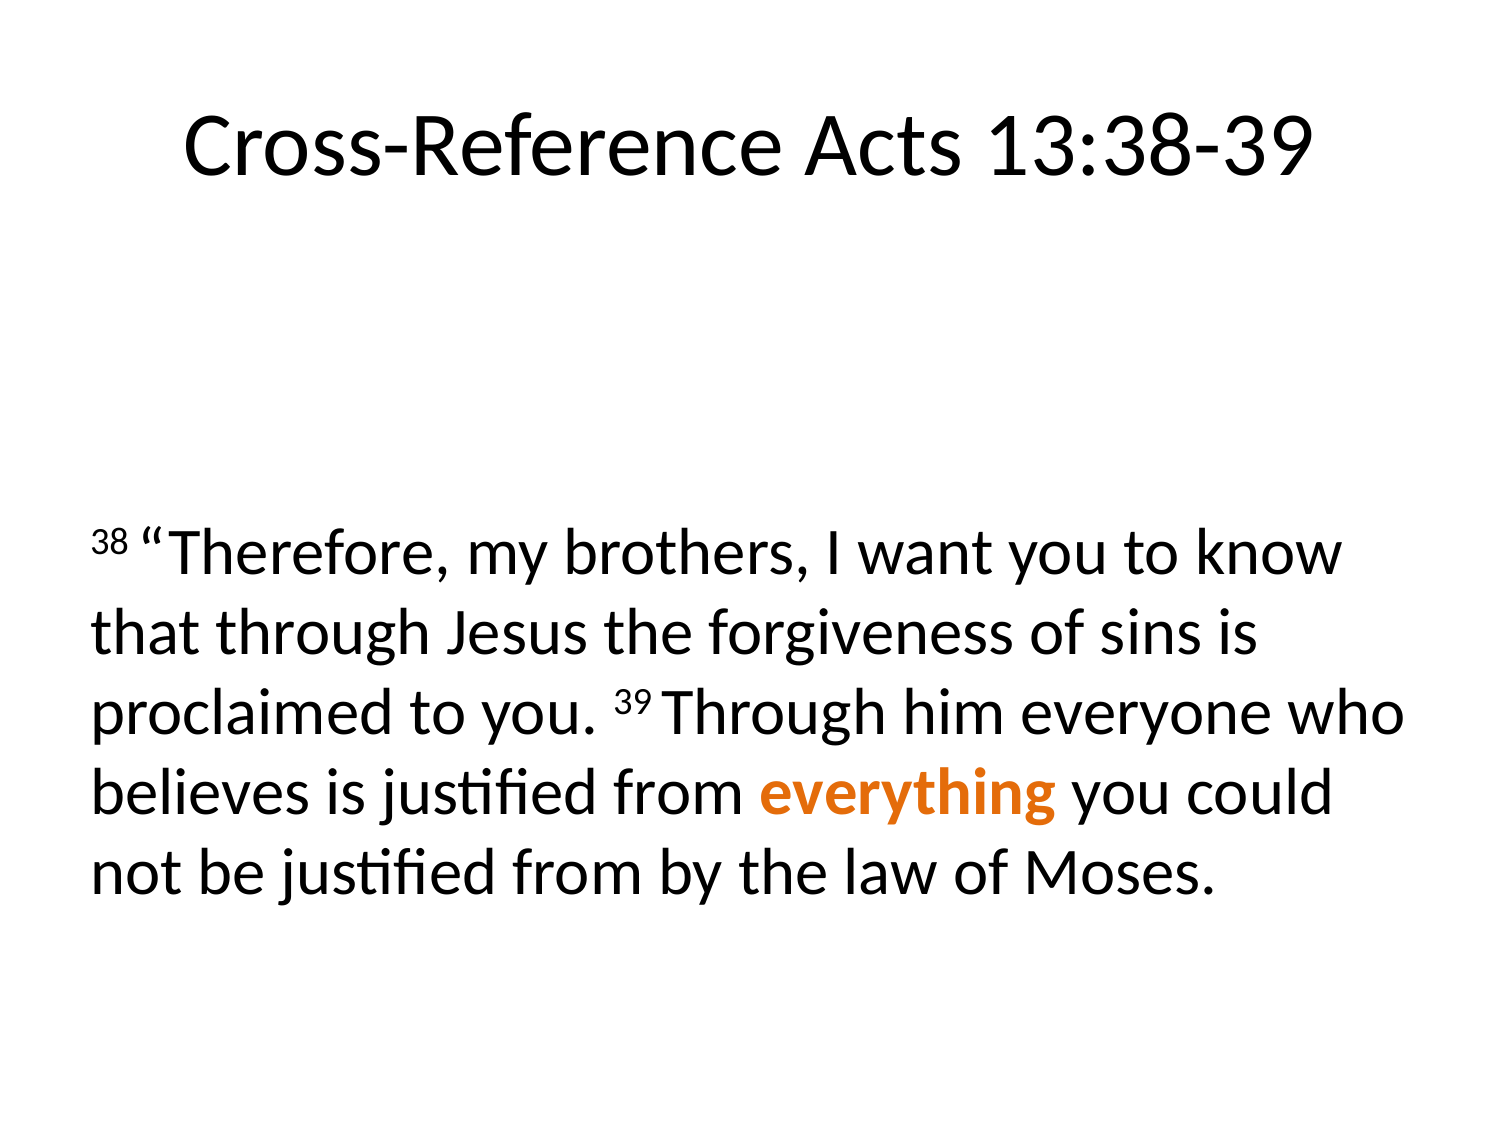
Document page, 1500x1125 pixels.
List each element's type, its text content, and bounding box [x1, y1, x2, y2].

title Cross-Reference Acts 13:38-39 [75, 45, 1425, 233]
list 38 “Therefore, my brothers, I want you to know that through Jesus the forgiveness of sins is proclaimed to you. 39 Through him everyone who believes is justified from everything you could not be justified from by the law of Moses. [75, 262, 1425, 1005]
